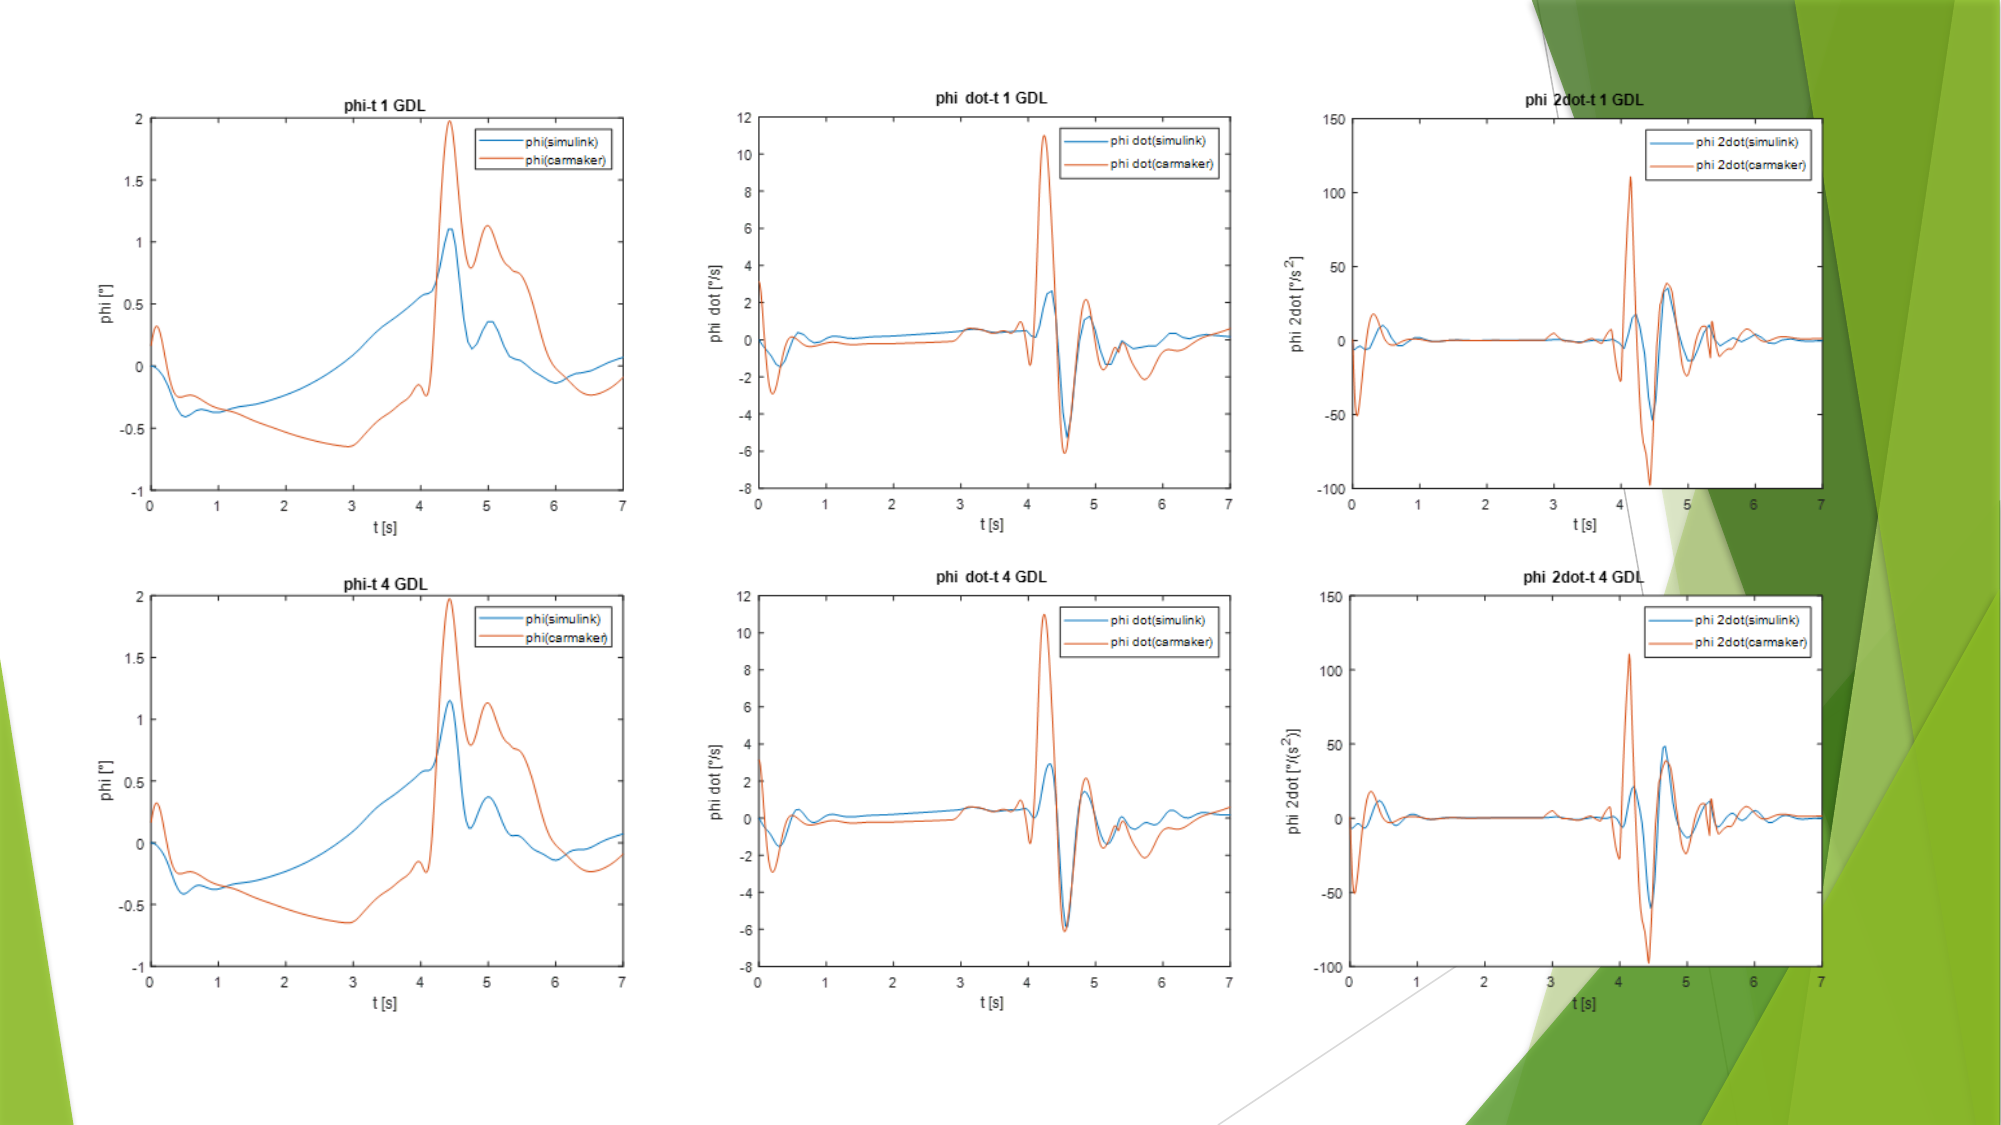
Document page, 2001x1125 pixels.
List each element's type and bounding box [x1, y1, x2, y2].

picture [71, 83, 1880, 541]
picture [71, 561, 1880, 1018]
